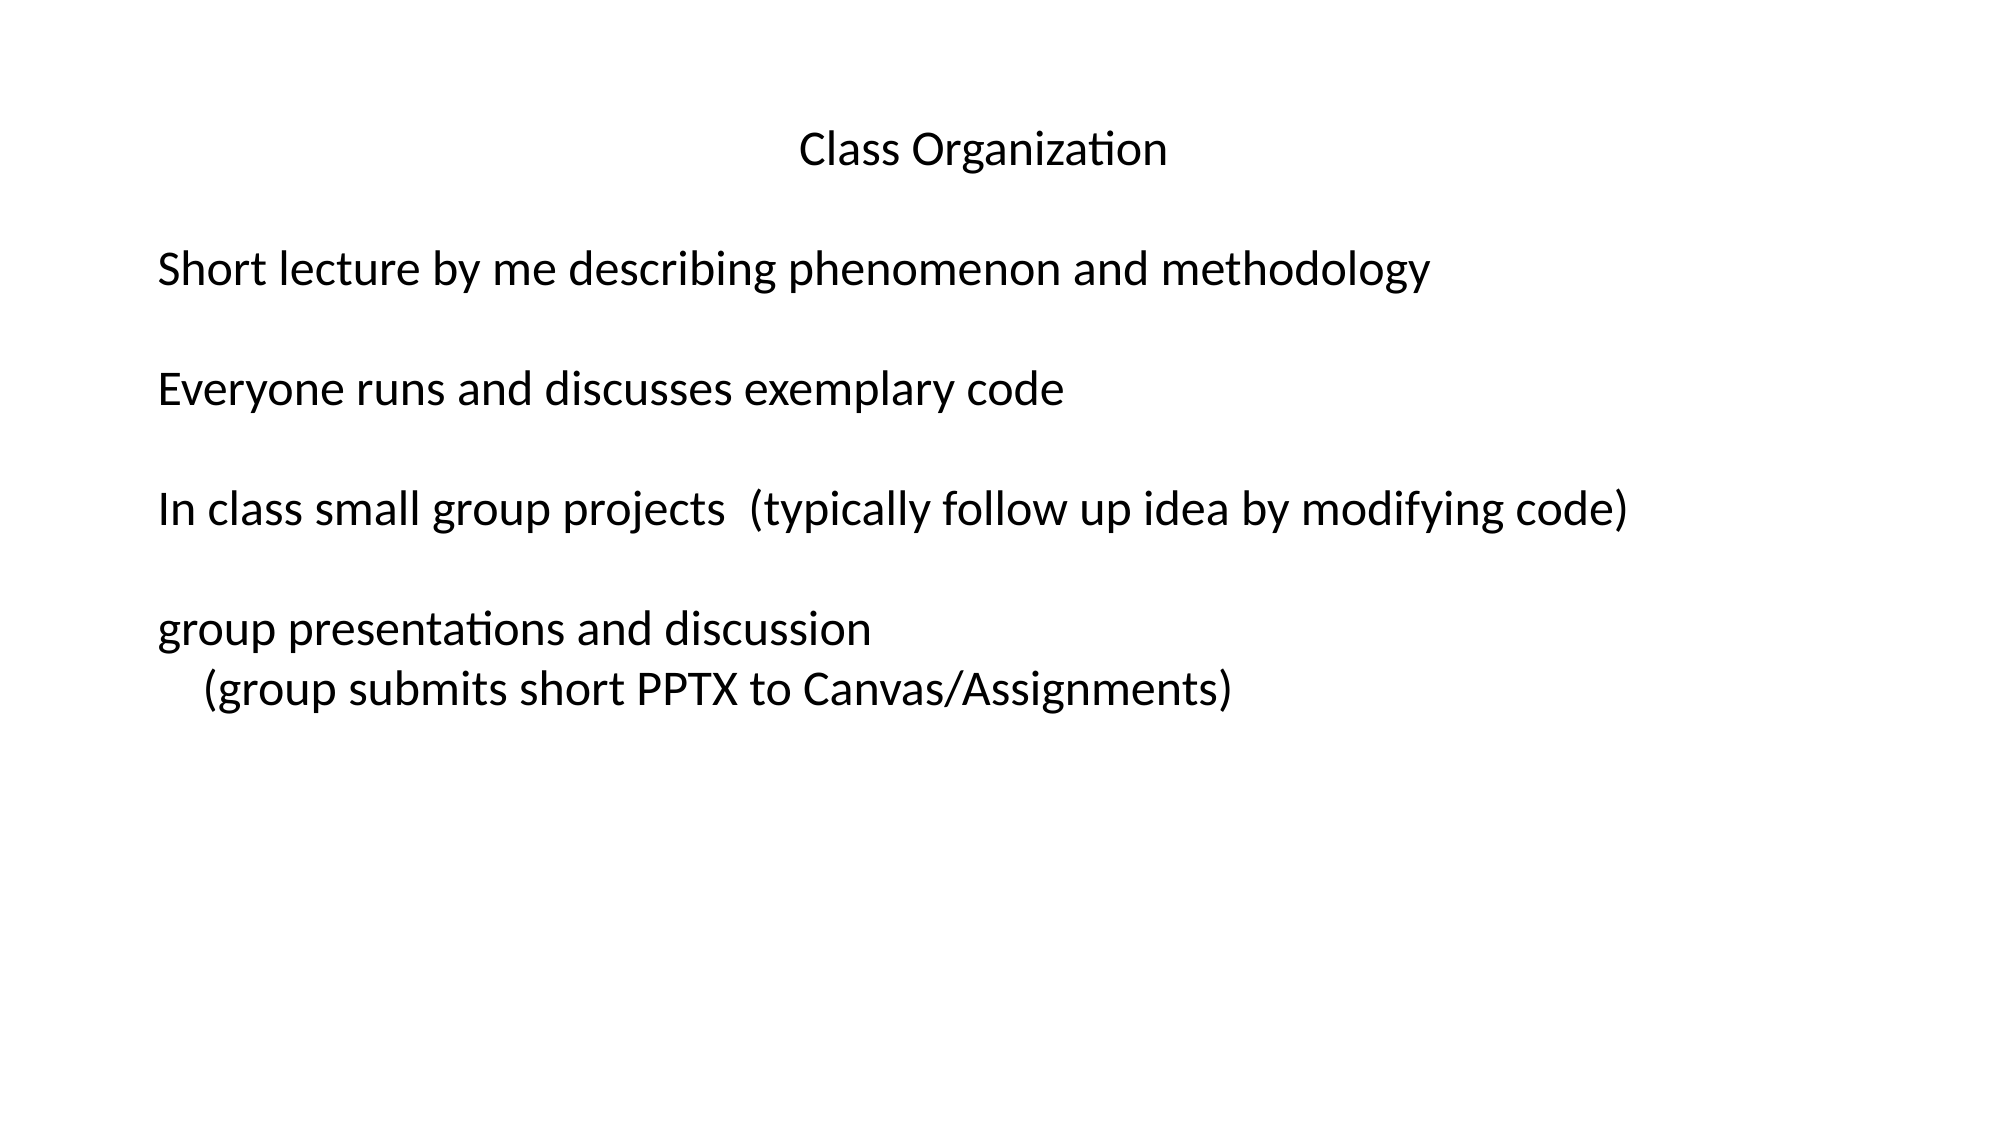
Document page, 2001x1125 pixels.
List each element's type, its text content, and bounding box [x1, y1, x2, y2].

text_box Class Organization Short lecture by me describing phenomenon and methodology Everyone runs and discusses exemplary code In class small group projects (typically follow up idea by modifying code) group presentations and discussion (group submits short PPTX to Canvas/Assignments) [142, 107, 1825, 723]
